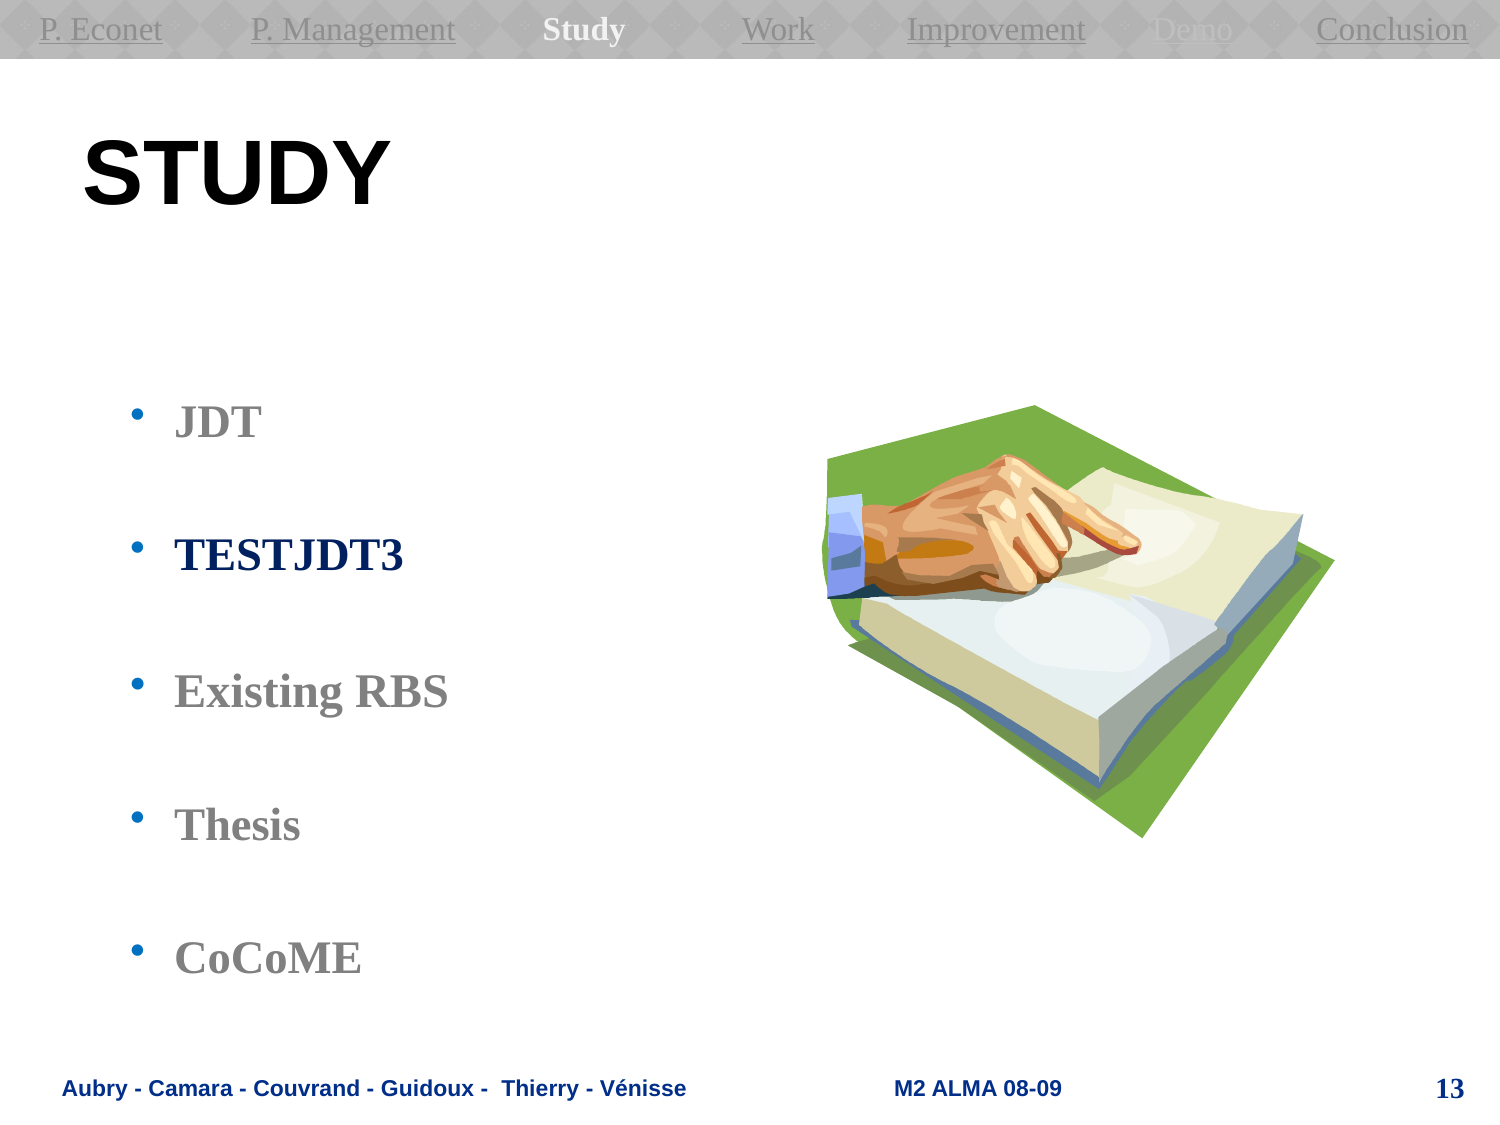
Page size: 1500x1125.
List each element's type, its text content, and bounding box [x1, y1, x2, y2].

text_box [22, 0, 1486, 56]
footer Aubry - Camara - Couvrand - Guidoux - Thierry - Vénisse M2 ALMA 08-09 [46, 1066, 1231, 1102]
list JDT TESTJDT3 Existing RBS Thesis CoCoME [117, 316, 1090, 997]
slide_number 13 [1368, 1066, 1465, 1104]
title Study [75, 105, 1263, 223]
picture [819, 398, 1342, 846]
